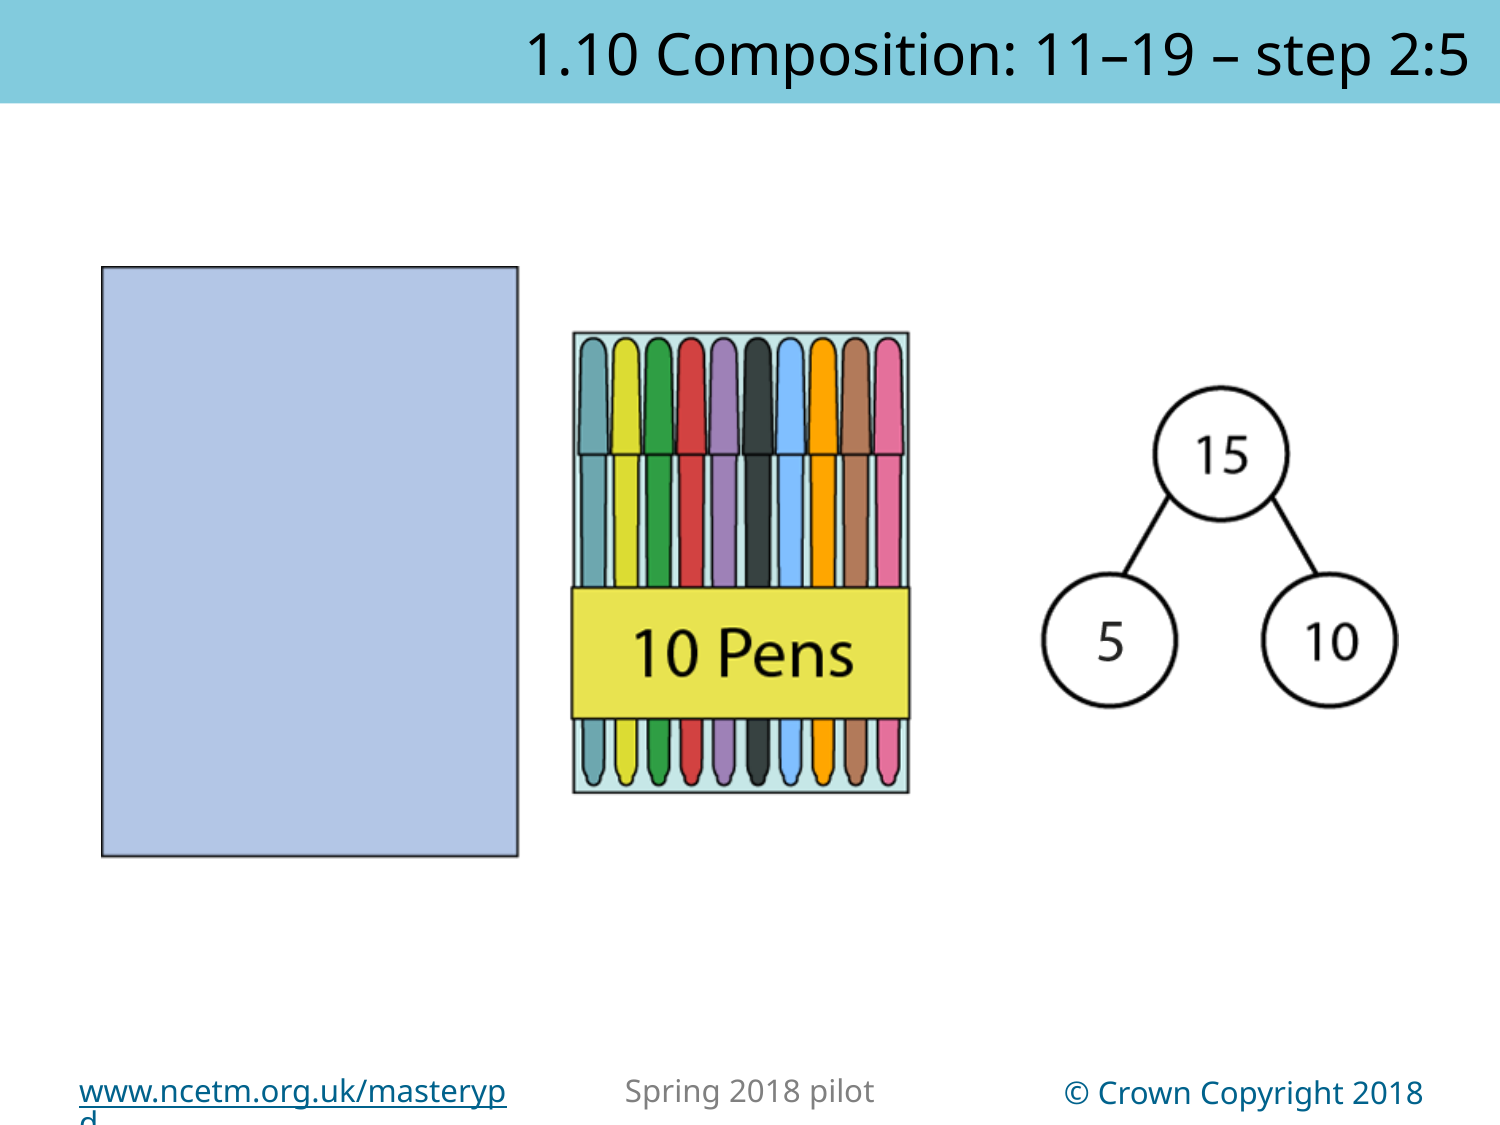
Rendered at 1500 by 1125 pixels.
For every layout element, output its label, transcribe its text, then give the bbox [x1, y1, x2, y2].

picture [1021, 373, 1448, 717]
list 1.10 Composition: 11–19 – step 2:5 [0, 0, 1500, 104]
picture [100, 266, 526, 870]
picture [560, 266, 940, 859]
